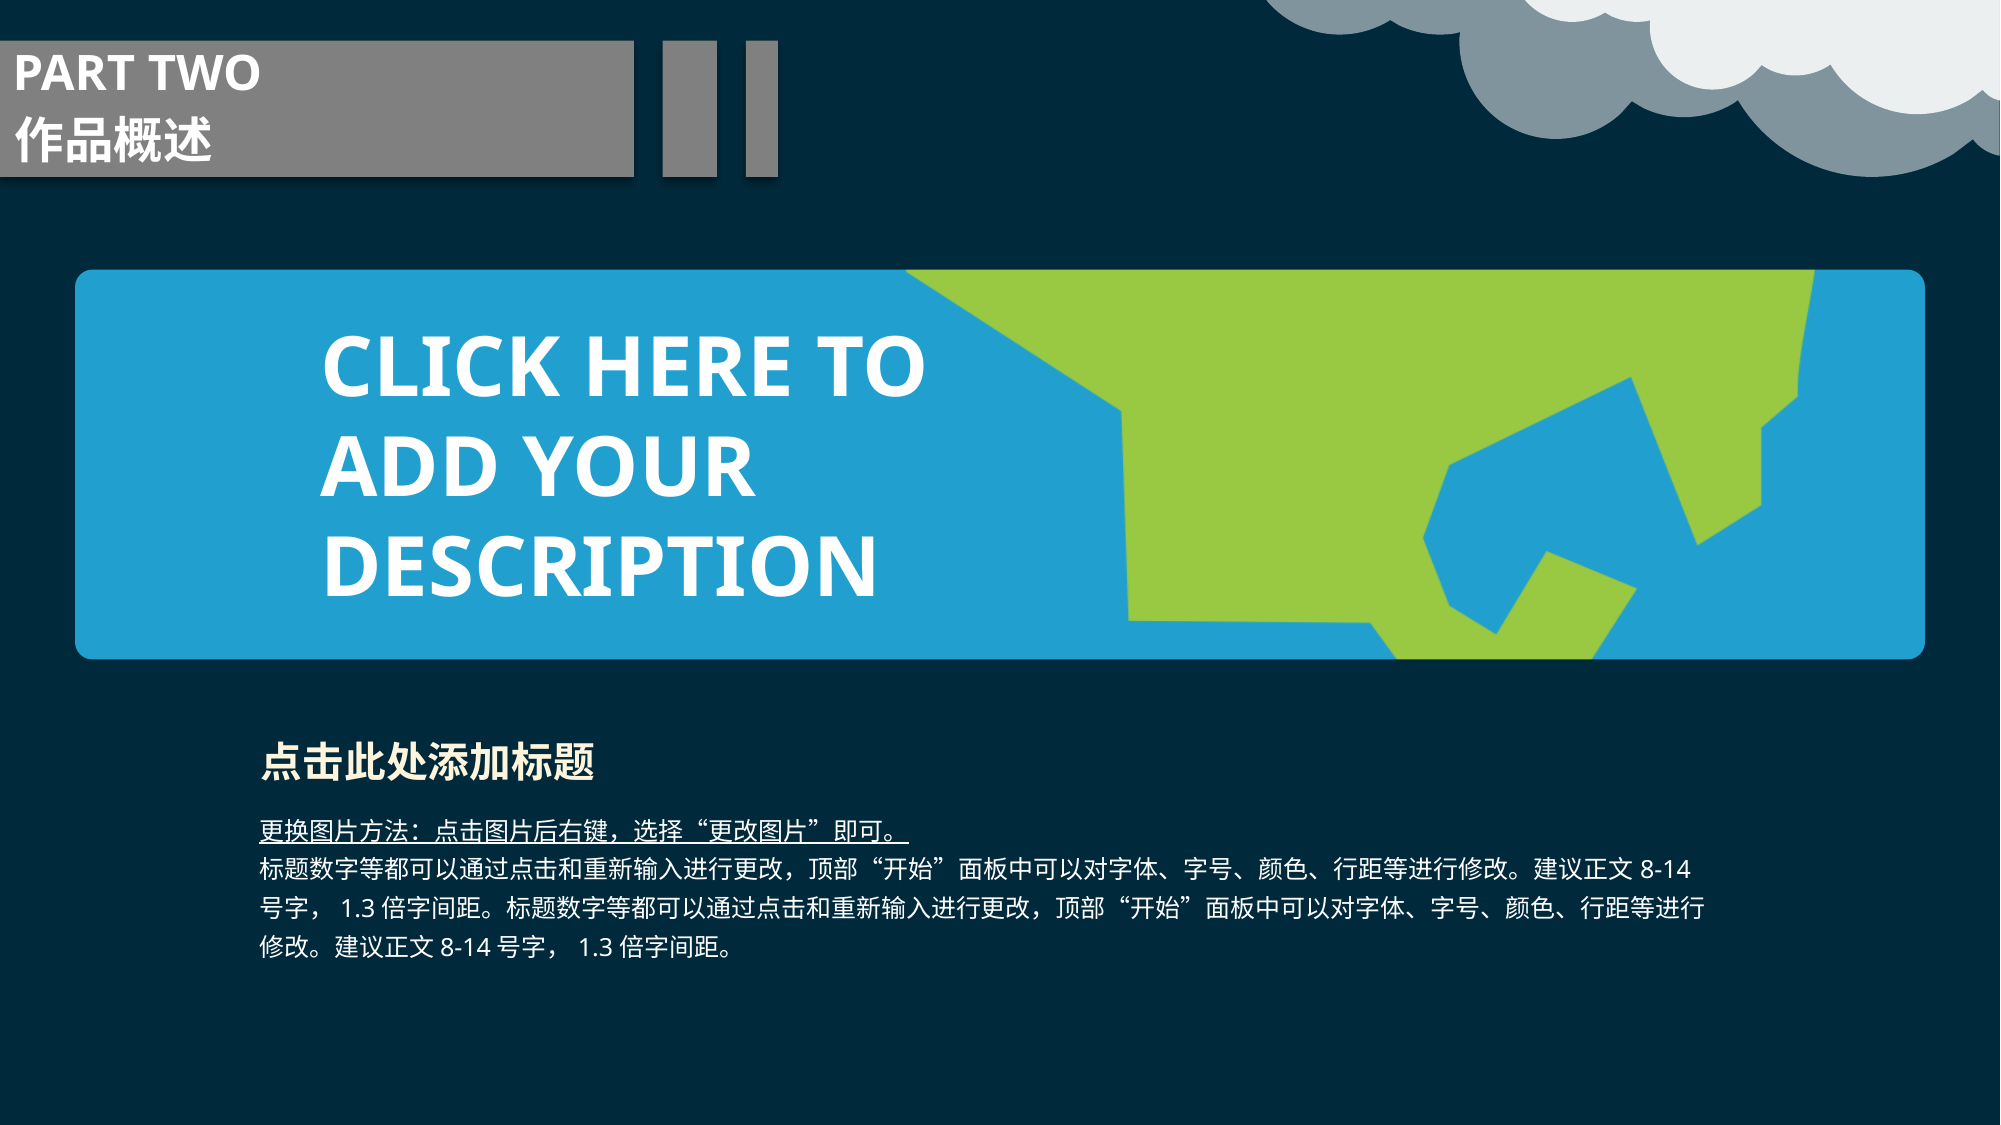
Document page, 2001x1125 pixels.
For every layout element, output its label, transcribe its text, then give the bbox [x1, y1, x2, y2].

list PART TWO [0, 40, 634, 108]
text_box 更换图片方法：点击图片后右键，选择“更改图片”即可。 标题数字等都可以通过点击和重新输入进行更改，顶部“开始”面板中可以对字体、字号、颜色、行距等进行修改。建议正文8-14号字，1.3倍字间距。标题数字等都可以通过点击和重新输入进行更改，顶部“开始”面板中可以对字体、字号、颜色、行距等进行修改。建议正文8-14号字，1.3倍字间距。 [244, 798, 1724, 969]
picture [76, 270, 1924, 659]
text_box 点击此处添加标题 [245, 727, 610, 793]
list 作品概述 [0, 108, 634, 177]
